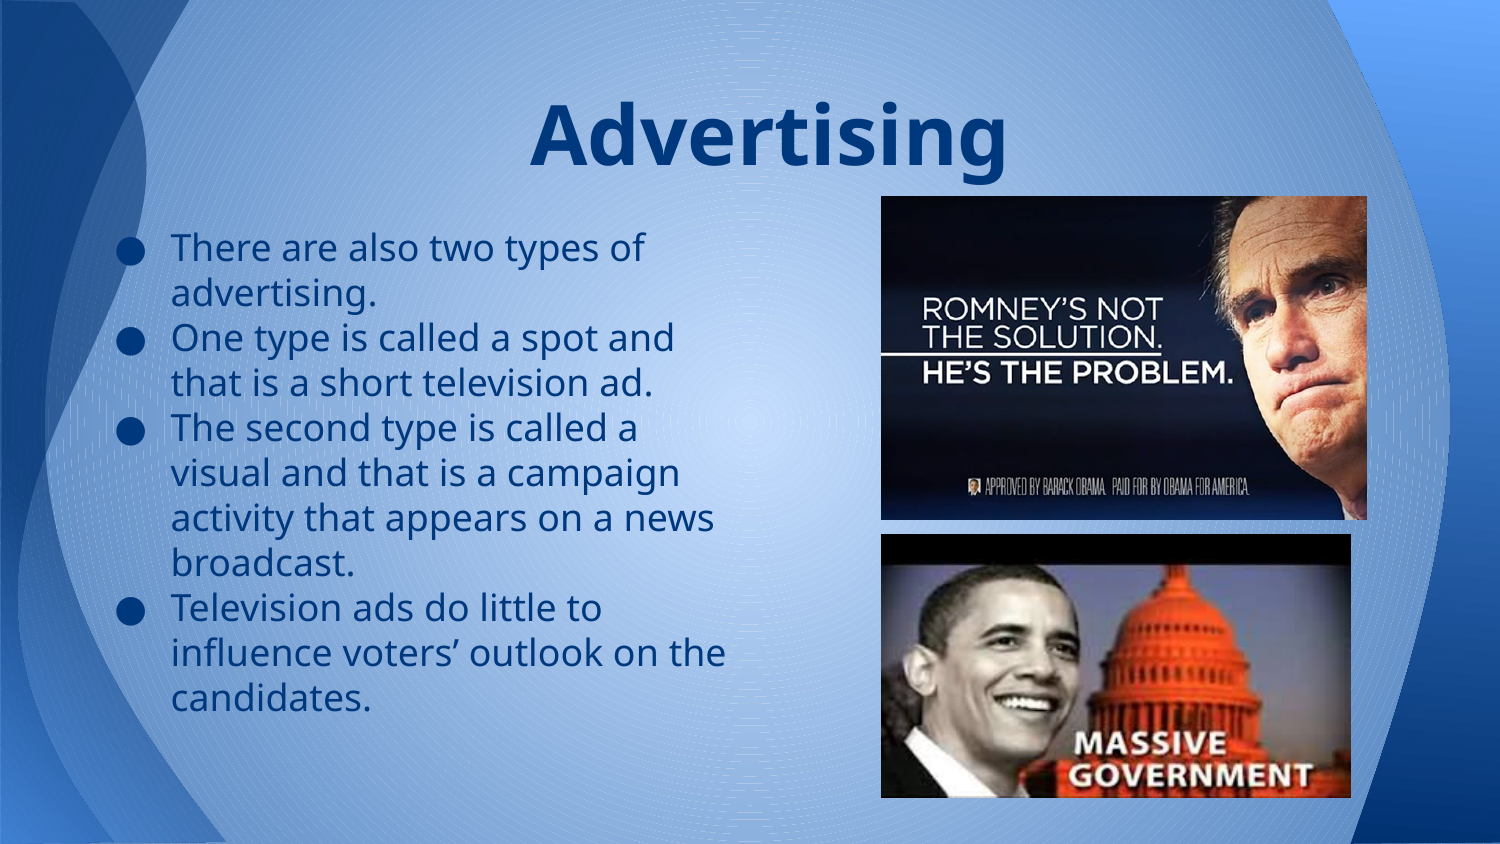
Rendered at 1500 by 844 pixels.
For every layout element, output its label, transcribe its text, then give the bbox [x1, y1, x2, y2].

picture [881, 534, 1351, 798]
picture [881, 196, 1367, 520]
title Advertising [75, 33, 1425, 197]
list There are also two types of advertising. One type is called a spot and that is a short television ad. The second type is called a visual and that is a campaign activity that appears on a news broadcast. Television ads do little to influence voters’ outlook on the candidates. [80, 209, 750, 620]
